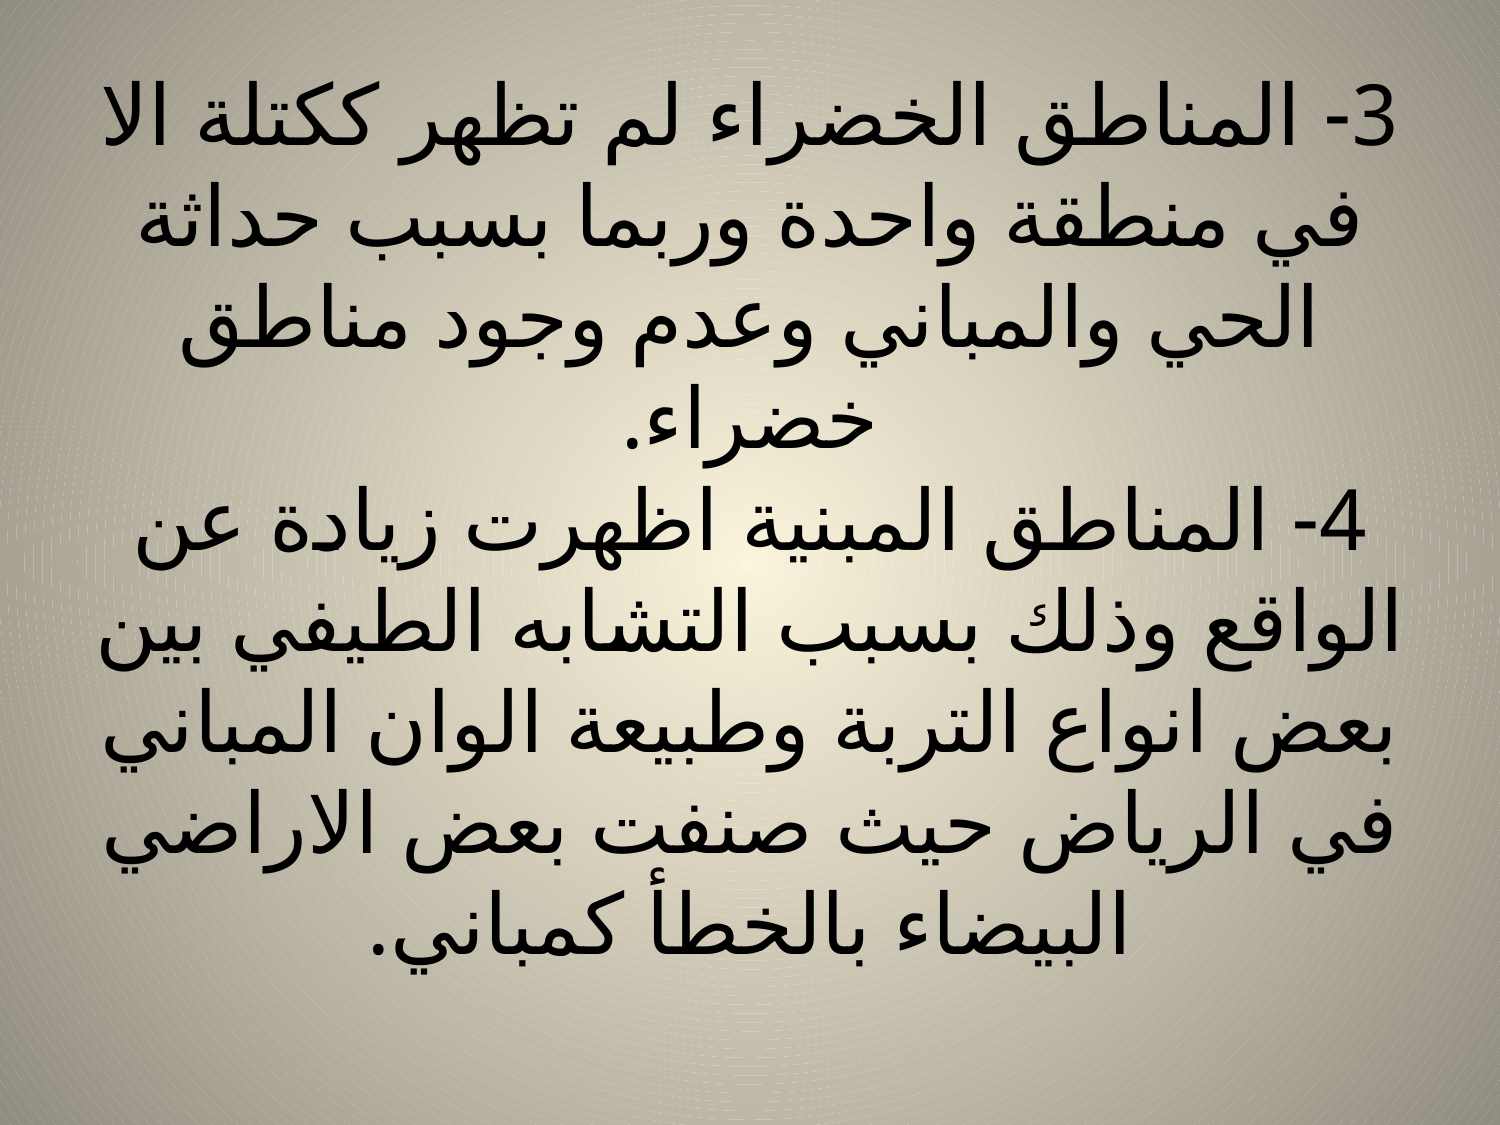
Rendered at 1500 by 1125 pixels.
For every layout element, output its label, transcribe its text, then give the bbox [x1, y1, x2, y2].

title 3- المناطق الخضراء لم تظهر ككتلة الا في منطقة واحدة وربما بسبب حداثة الحي والمباني وعدم وجود مناطق خضراء. 4- المناطق المبنية اظهرت زيادة عن الواقع وذلك بسبب التشابه الطيفي بين بعض انواع التربة وطبيعة الوان المباني في الرياض حيث صنفت بعض الاراضي البيضاء بالخطأ كمباني. [75, 45, 1425, 988]
